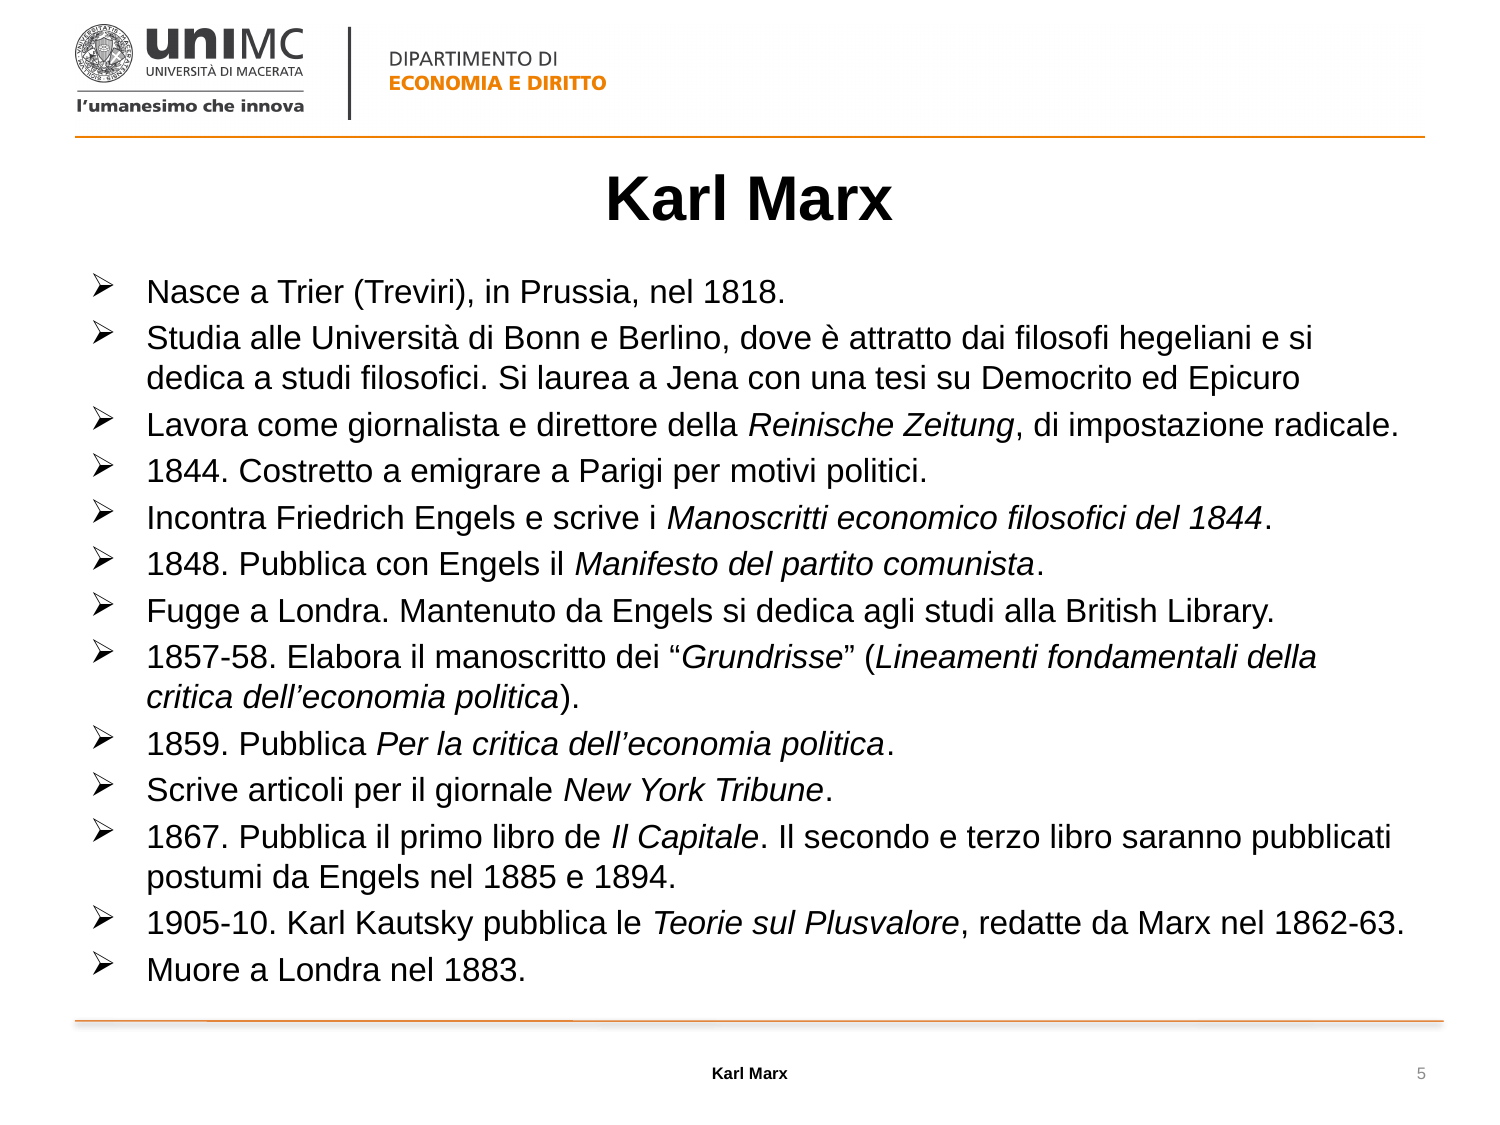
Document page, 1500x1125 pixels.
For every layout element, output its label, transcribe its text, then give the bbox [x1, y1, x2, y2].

footer Karl Marx [512, 1042, 988, 1103]
title Karl Marx [75, 149, 1425, 241]
slide_number 5 [1091, 1042, 1442, 1103]
picture [75, 24, 1425, 138]
list Nasce a Trier (Treviri), in Prussia, nel 1818. Studia alle Università di Bonn e Berlino, dove è attratto dai filosofi hegeliani e si dedica a studi filosofici. Si laurea a Jena con una tesi su Democrito ed Epicuro Lavora come giornalista e direttore della Reinische Zeitung, di impostazione radicale. 1844. Costretto a emigrare a Parigi per motivi politici. Incontra Friedrich Engels e scrive i Manoscritti economico filosofici del 1844. 1848. Pubblica con Engels il Manifesto del partito comunista. Fugge a Londra. Mantenuto da Engels si dedica agli studi alla British Library. 1857-58. Elabora il manoscritto dei “Grundrisse” (Lineamenti fondamentali della critica dell’economia politica). 1859. Pubblica Per la critica dell’economia politica. Scrive articoli per il giornale New York Tribune. 1867. Pubblica il primo libro de Il Capitale. Il secondo e terzo libro saranno pubblicati postumi da Engels nel 1885 e 1894. 1905-10. Karl Kautsky pubblica le Teorie sul Plusvalore, redatte da Marx nel 1862-63. Muore a Londra nel 1883. [75, 262, 1425, 1005]
